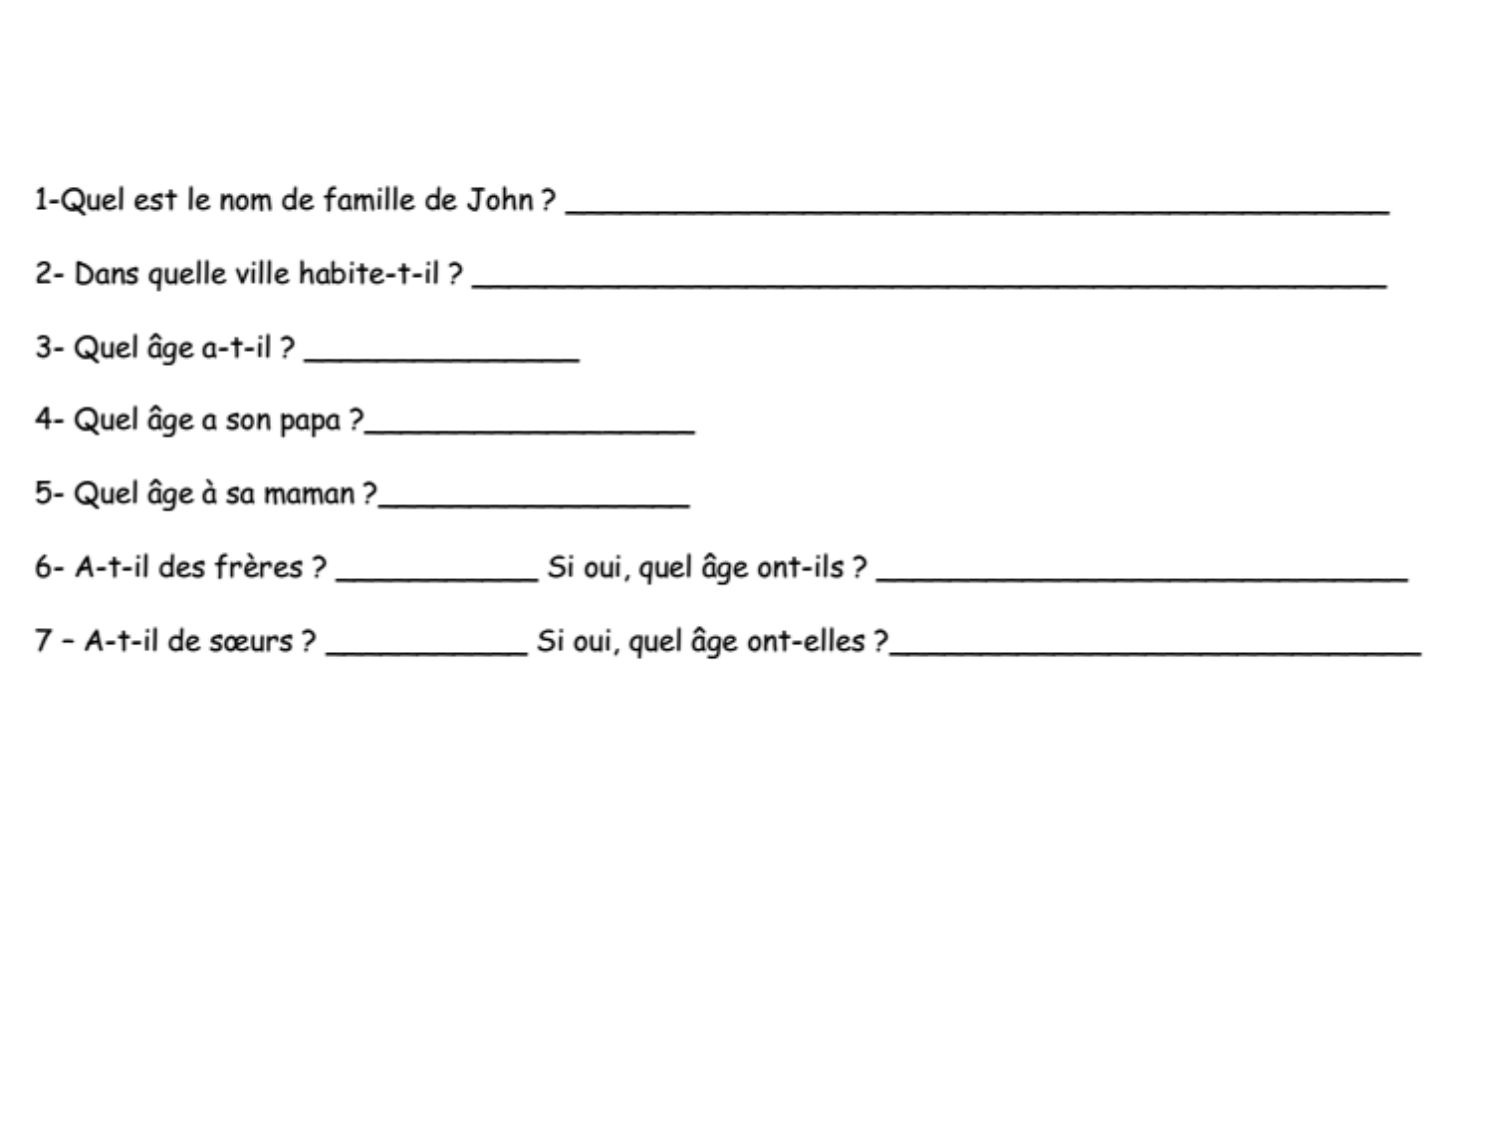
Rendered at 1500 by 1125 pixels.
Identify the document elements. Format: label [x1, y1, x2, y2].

picture [0, 160, 1464, 705]
